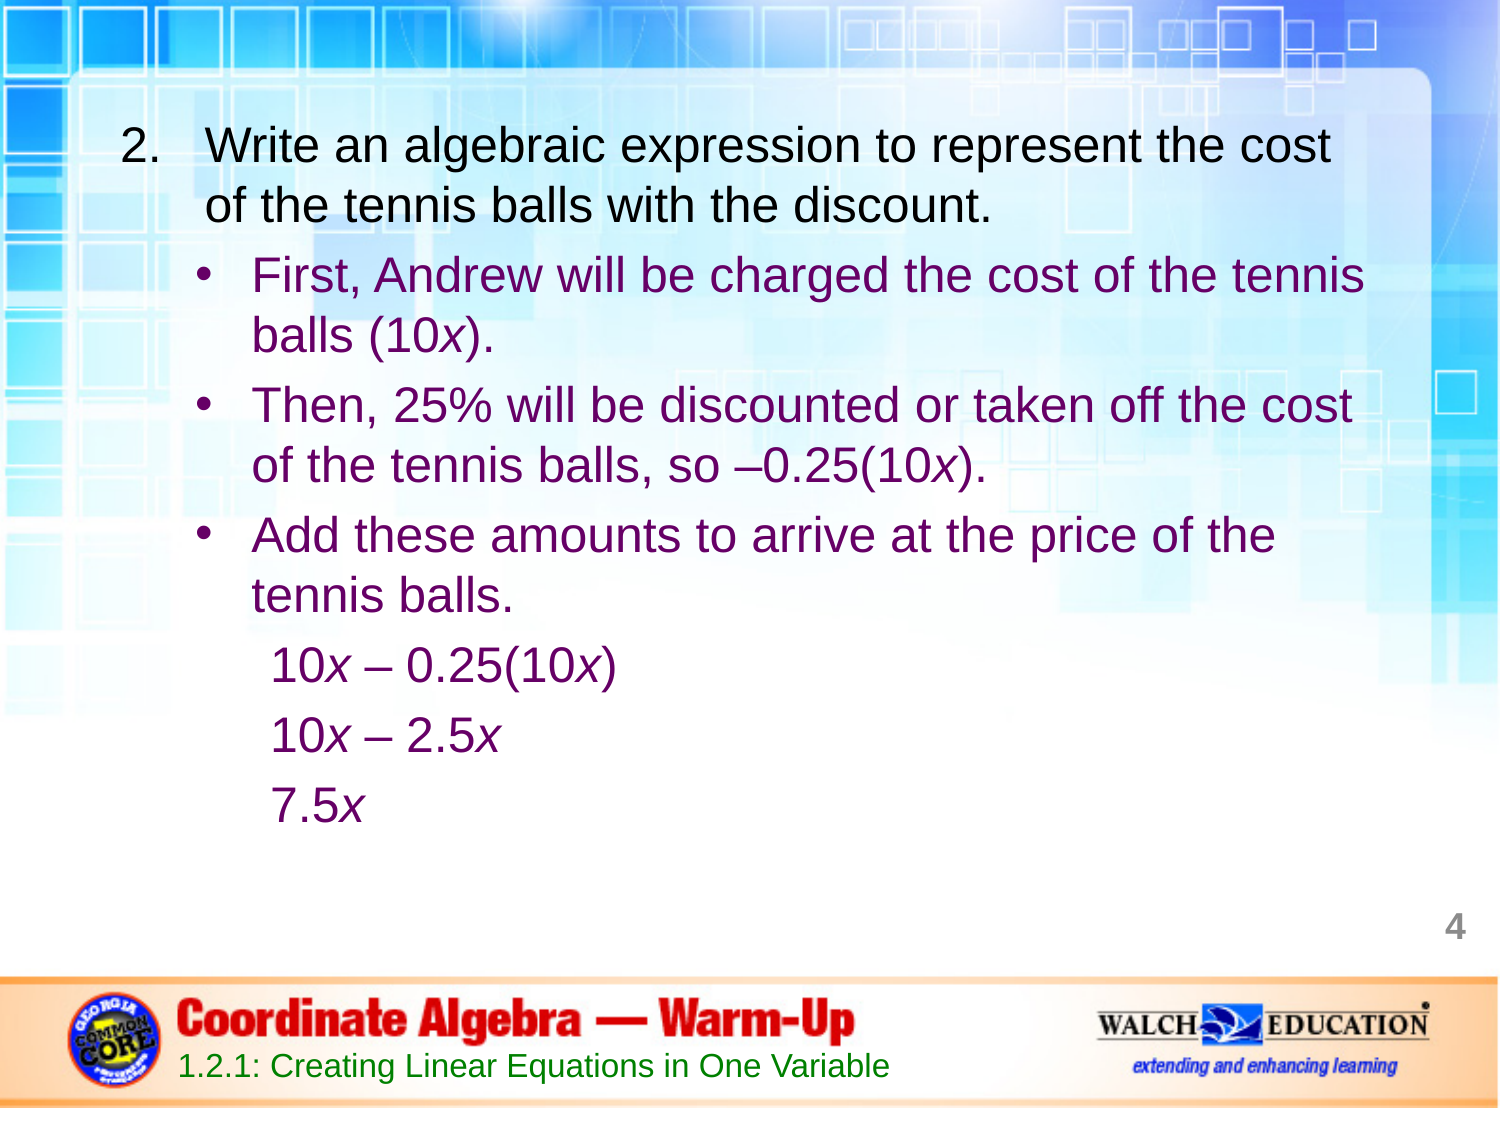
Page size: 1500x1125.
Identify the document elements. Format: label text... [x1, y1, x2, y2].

subtitle Write an algebraic expression to represent the cost of the tennis balls with the discount. First, Andrew will be charged the cost of the tennis balls (10x). Then, 25% will be discounted or taken off the cost of the tennis balls, so –0.25(10x). Add these amounts to arrive at the price of the tennis balls. 10x – 0.25(10x) 10x – 2.5x 7.5x [105, 105, 1394, 925]
list 1.2.1: Creating Linear Equations in One Variable [162, 1036, 1070, 1080]
picture [0, 0, 1500, 1108]
slide_number 4 [1361, 901, 1481, 949]
